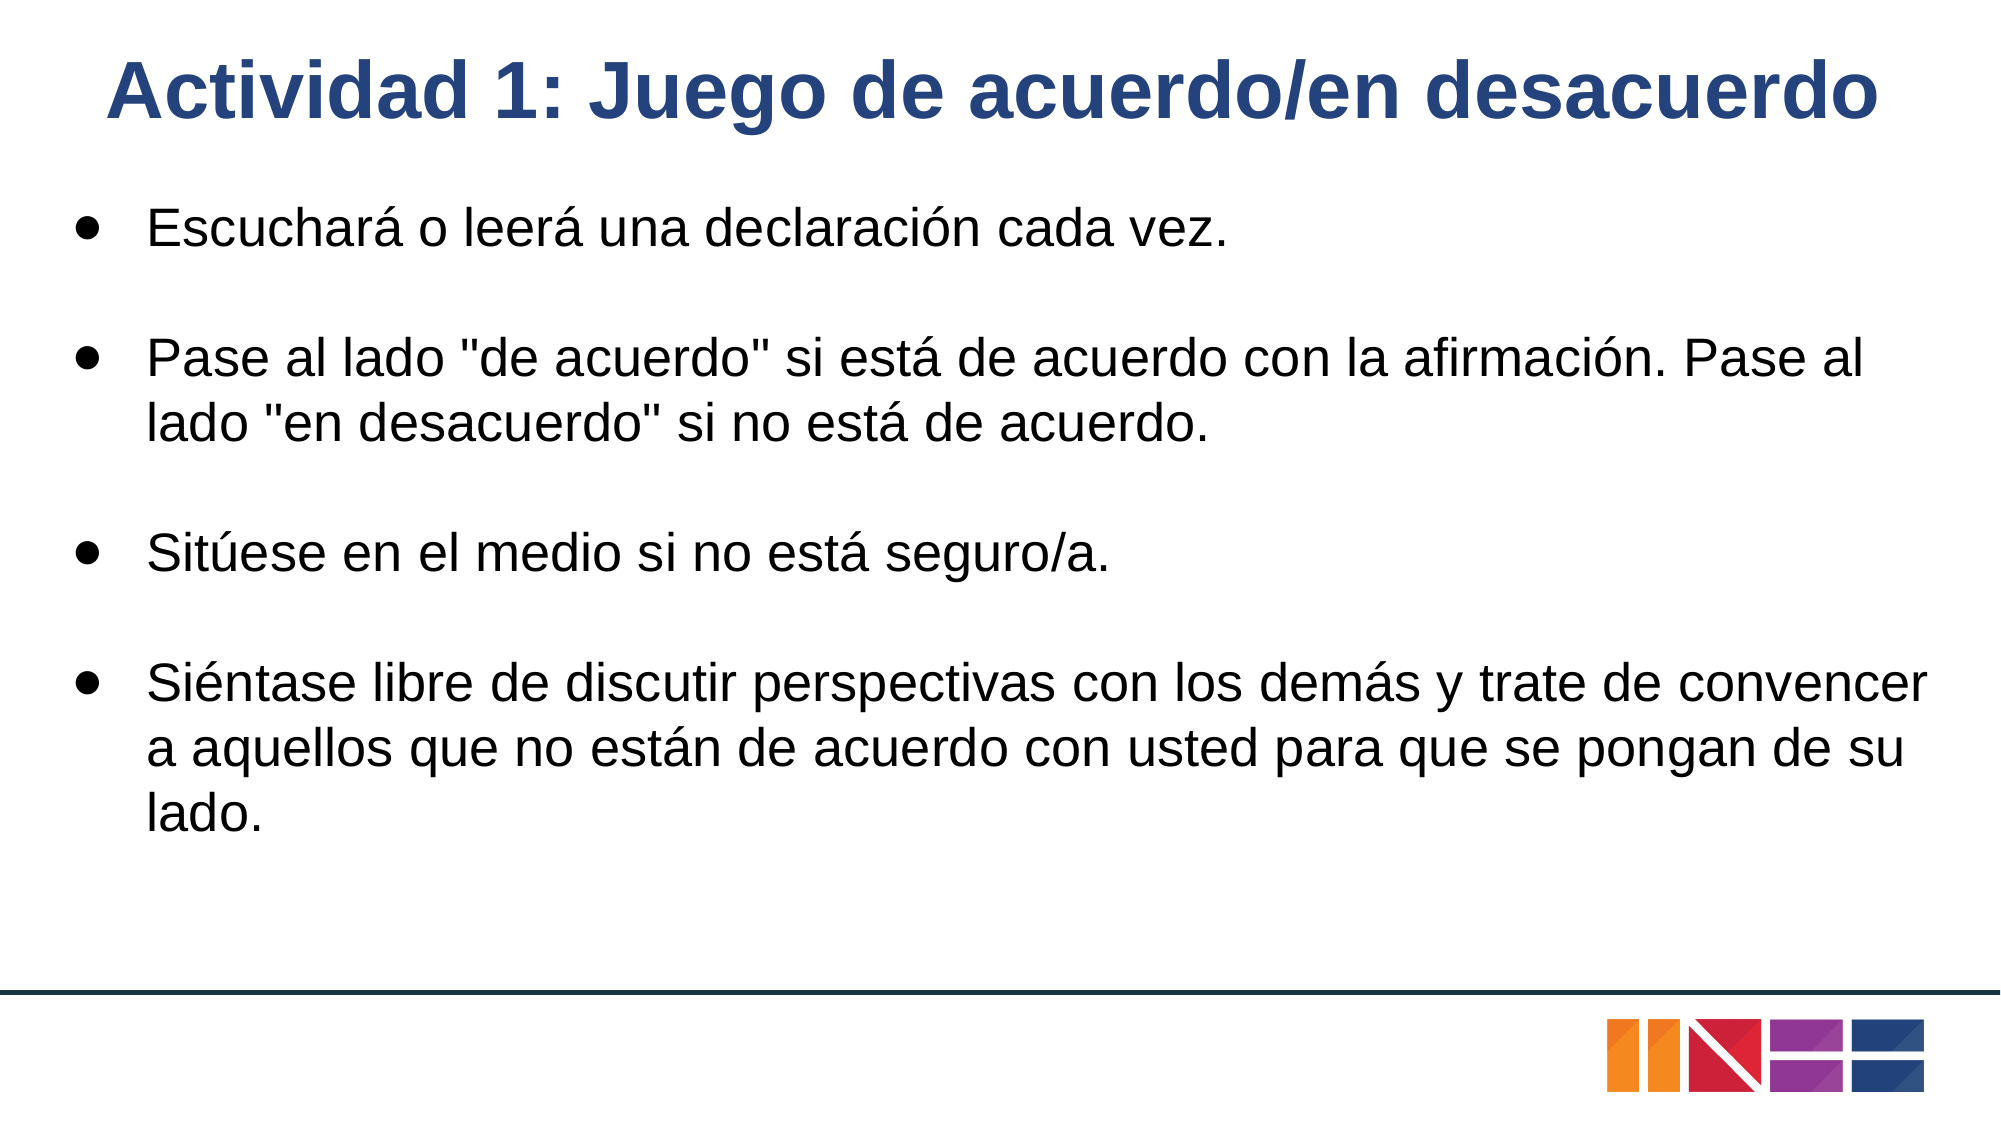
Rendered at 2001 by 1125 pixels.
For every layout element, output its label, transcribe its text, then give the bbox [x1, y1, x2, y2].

title Actividad 1: Juego de acuerdo/en desacuerdo [31, 28, 1957, 145]
list Escuchará o leerá una declaración cada vez. Pase al lado "de acuerdo" si está de acuerdo con la afirmación. Pase al lado "en desacuerdo" si no está de acuerdo. Sitúese en el medio si no está seguro/a. Siéntase libre de discutir perspectivas con los demás y trate de convencer a aquellos que no están de acuerdo con usted para que se pongan de su lado. [31, 172, 1971, 935]
picture [1607, 1019, 1924, 1092]
